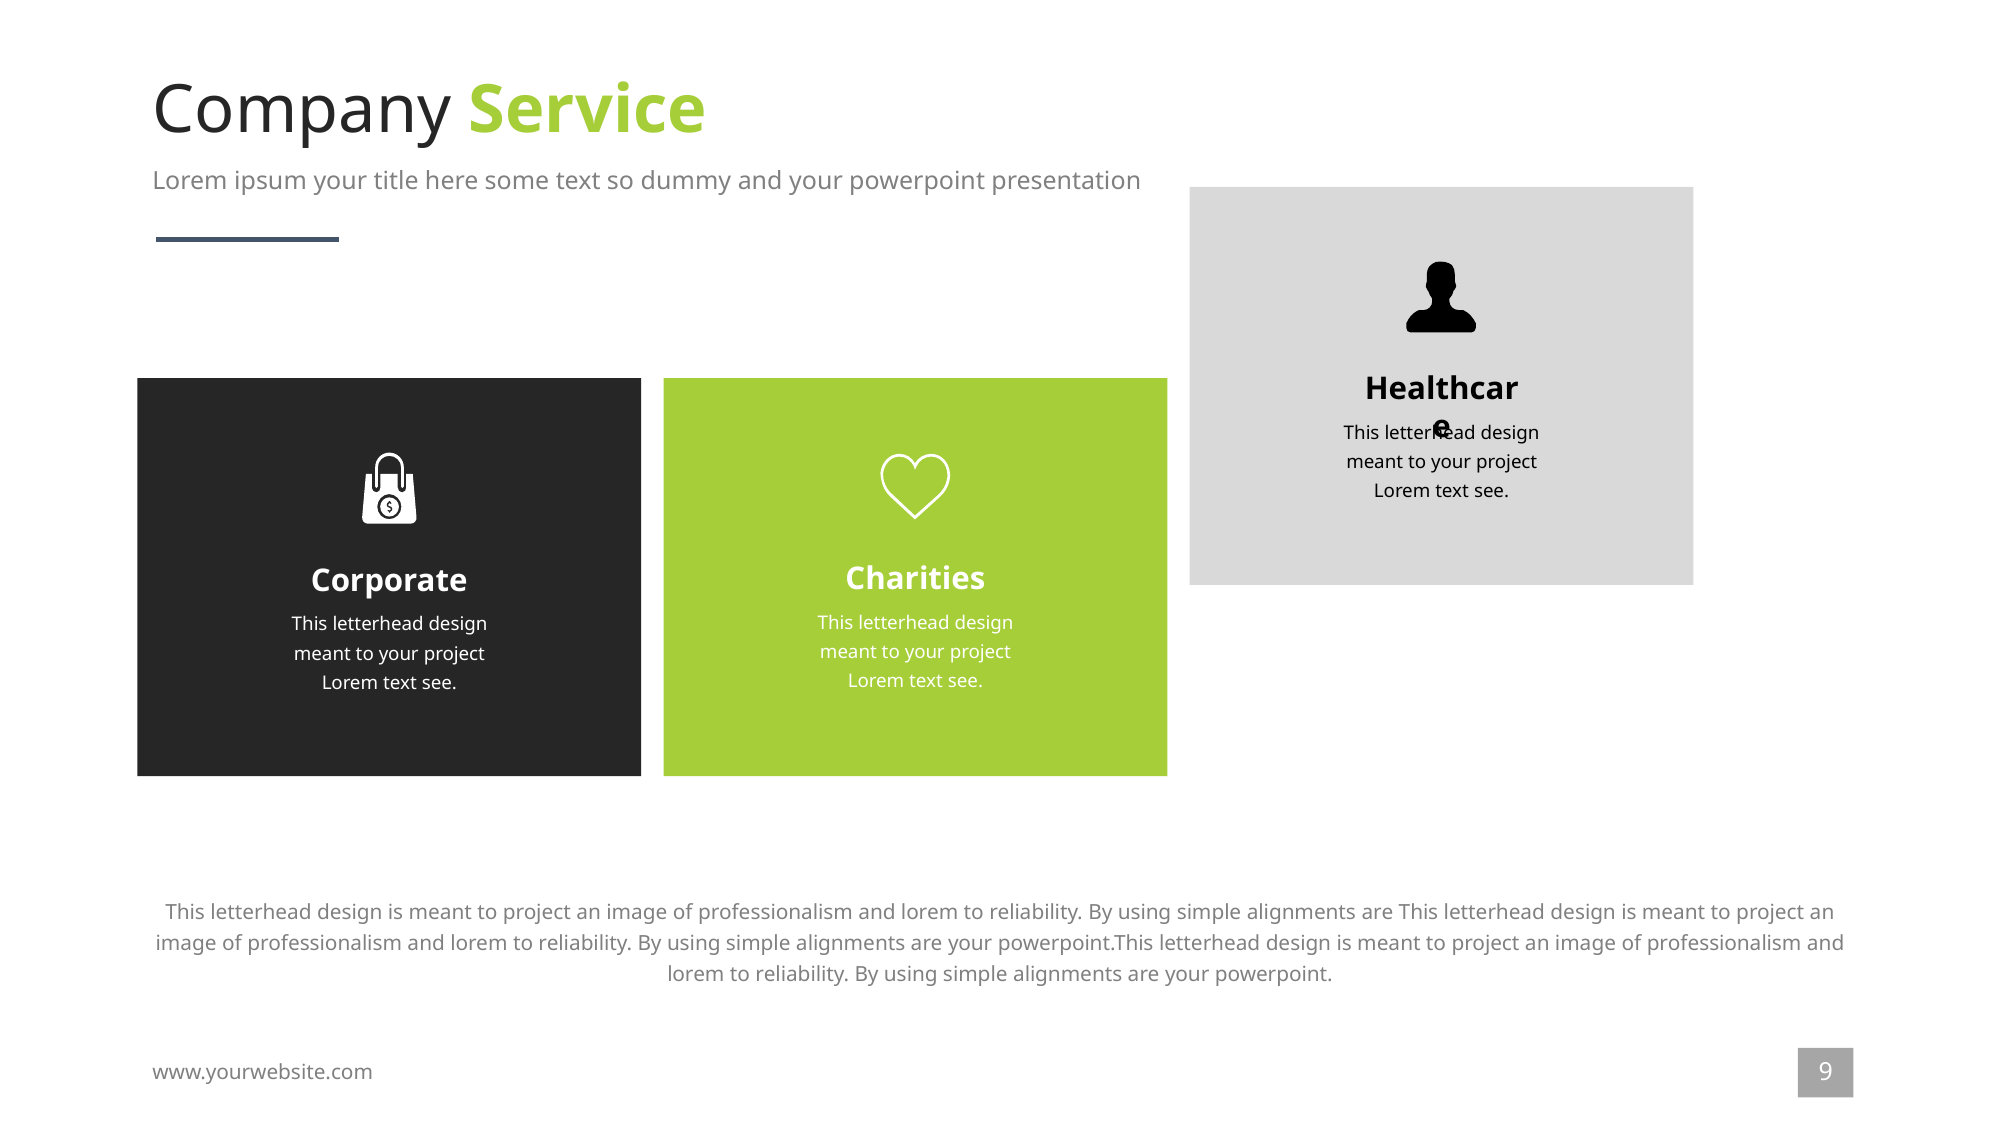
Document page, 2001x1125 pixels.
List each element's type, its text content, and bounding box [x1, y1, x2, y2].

title Company Service [137, 55, 1863, 160]
list Lorem ipsum your title here some text so dummy and your powerpoint presentation [137, 160, 1863, 207]
text_box This letterhead design is meant to project an image of professionalism and lorem to reliability. By using simple alignments are This letterhead design is meant to project an image of professionalism and lorem to reliability. By using simple alignments are your powerpoint.This letterhead design is meant to project an image of professionalism and lorem to reliability. By using simple alignments are your powerpoint. [137, 881, 1863, 996]
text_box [1322, 261, 1561, 511]
text_box [136, 377, 642, 777]
text_box [1189, 186, 1694, 586]
footer www.yourwebsite.com [137, 1042, 415, 1103]
slide_number 9 [1788, 1042, 1863, 1103]
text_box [269, 452, 509, 702]
text_box [663, 377, 1168, 777]
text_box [795, 453, 1035, 701]
